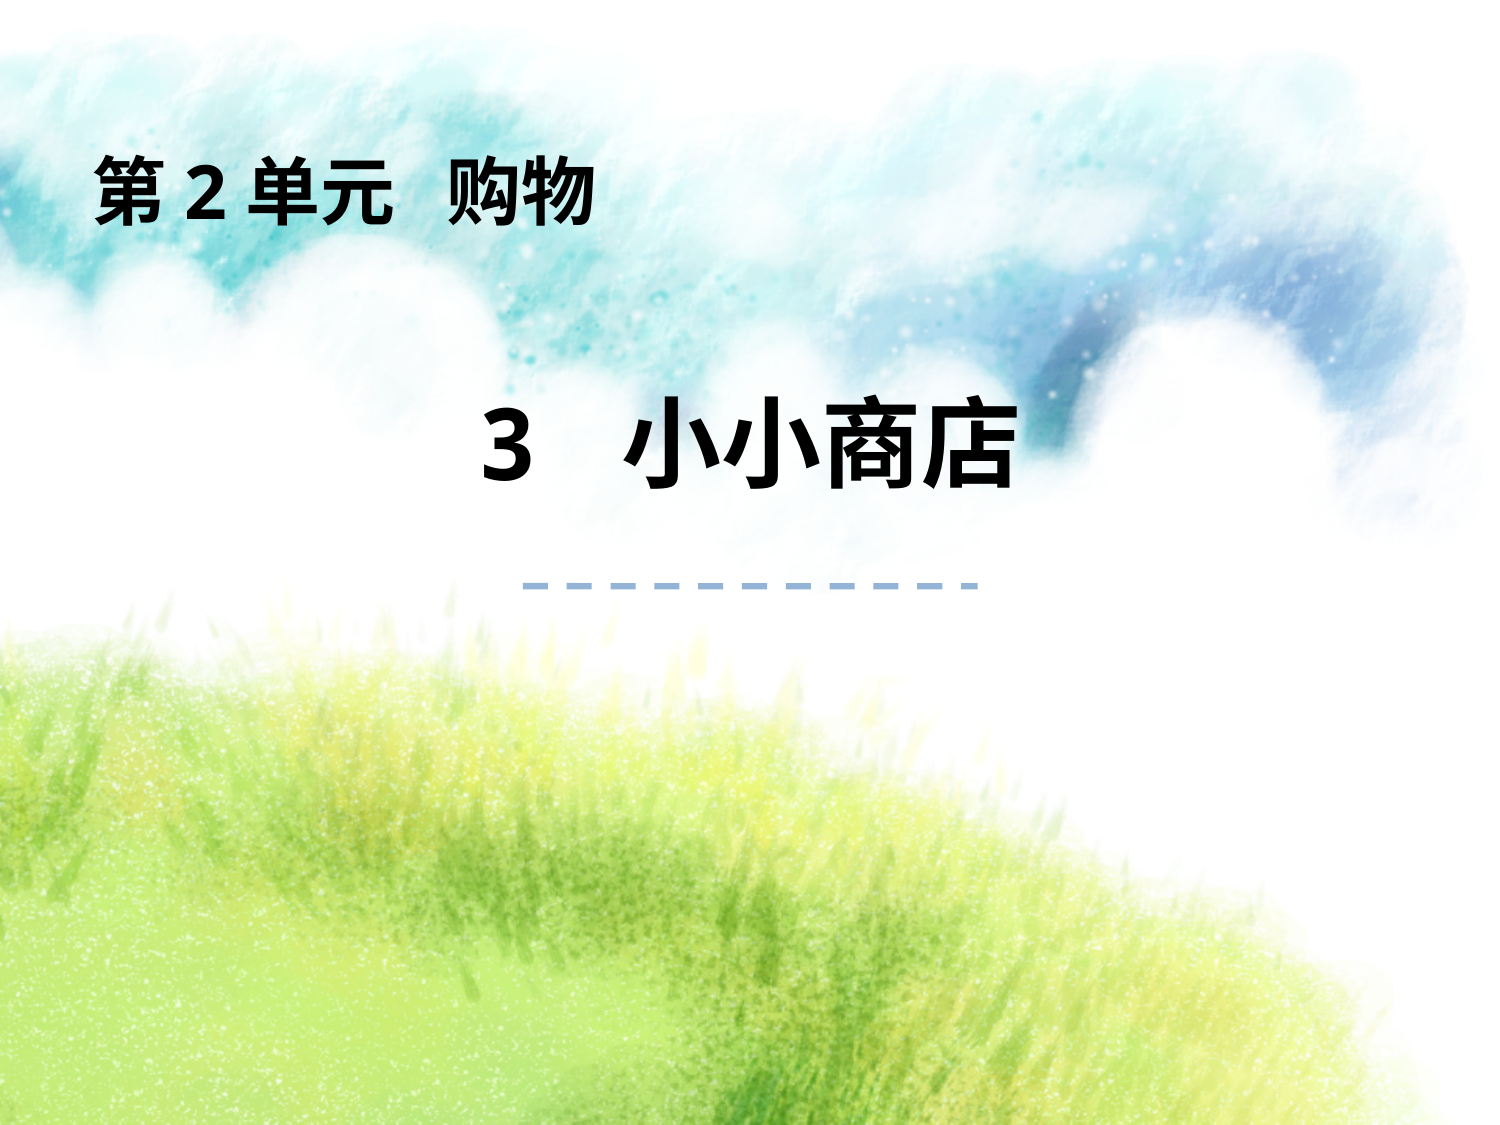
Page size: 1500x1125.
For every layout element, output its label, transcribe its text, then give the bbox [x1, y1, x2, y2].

text_box 3 小小商店 [0, 373, 1500, 509]
text_box 第2单元 购物 [76, 137, 916, 242]
picture [0, 0, 1500, 373]
picture [0, 509, 1500, 1125]
